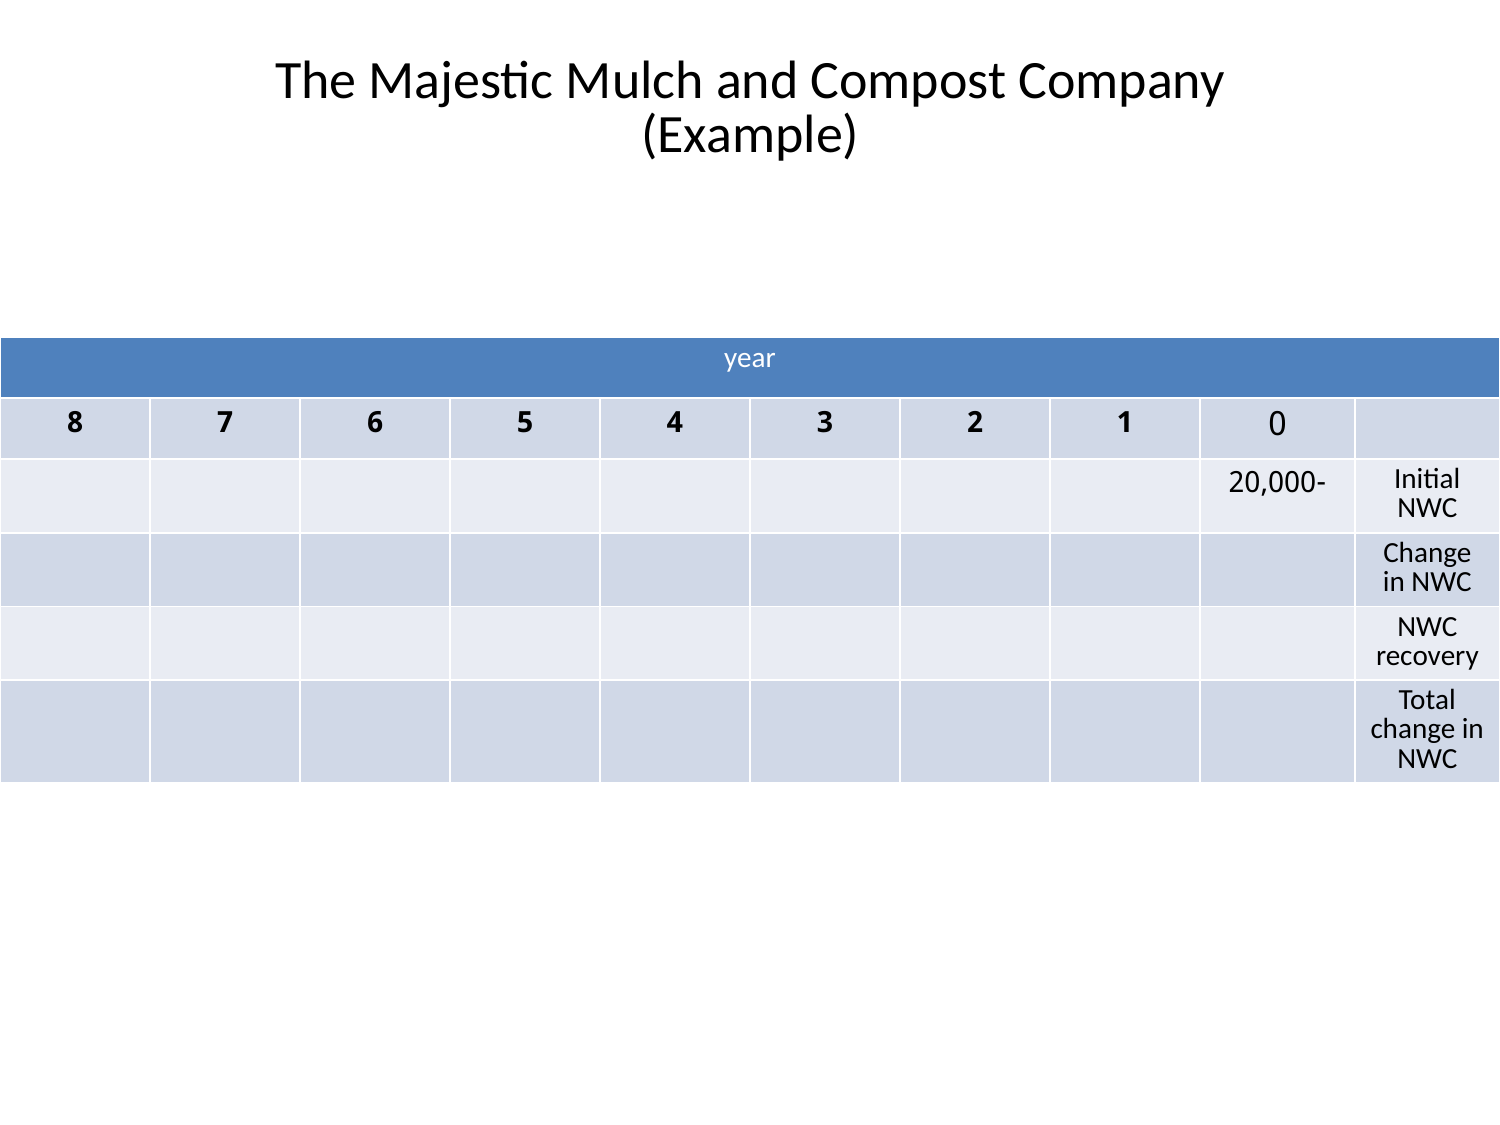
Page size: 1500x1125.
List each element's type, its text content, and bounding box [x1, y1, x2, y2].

table_cell [901, 460, 1049, 532]
table_cell 8 [1, 399, 149, 458]
table_cell Change in NWC [1356, 534, 1499, 606]
table_cell [1201, 607, 1354, 679]
table_cell [1051, 460, 1199, 532]
title The Majestic Mulch and Compost Company (Example) [50, 50, 1450, 175]
table_cell [901, 534, 1049, 606]
table_cell [1051, 607, 1199, 679]
table_cell [1, 534, 149, 606]
table_cell [151, 607, 299, 679]
table_cell -20,000 [1201, 460, 1354, 532]
table_cell [301, 607, 449, 679]
table_header year [1, 338, 1499, 397]
table_cell [451, 607, 599, 679]
table_cell [1051, 534, 1199, 606]
table_cell [601, 460, 749, 532]
table_cell [151, 460, 299, 532]
table_cell [601, 534, 749, 606]
table_cell Total change in NWC [1356, 681, 1499, 782]
table_cell [1201, 681, 1354, 782]
table_cell [1, 460, 149, 532]
table_cell [451, 460, 599, 532]
table_cell 1 [1051, 399, 1199, 458]
table_cell [301, 460, 449, 532]
table_cell [301, 681, 449, 782]
table_cell 0 [1201, 399, 1354, 458]
table_cell [1, 607, 149, 679]
table_cell [1201, 534, 1354, 606]
table_cell [151, 681, 299, 782]
table_cell [451, 681, 599, 782]
table_cell [901, 607, 1049, 679]
table_cell [151, 534, 299, 606]
table_cell 2 [901, 399, 1049, 458]
table_cell [301, 534, 449, 606]
table_cell [751, 607, 899, 679]
table_cell [901, 681, 1049, 782]
table_cell NWC recovery [1356, 607, 1499, 679]
table_cell [601, 607, 749, 679]
table_cell [751, 534, 899, 606]
table_cell 4 [601, 399, 749, 458]
table_cell [1051, 681, 1199, 782]
table_cell [451, 534, 599, 606]
table_cell [1356, 399, 1499, 458]
table_cell 7 [151, 399, 299, 458]
table_cell 6 [301, 399, 449, 458]
table_cell [601, 681, 749, 782]
table_cell [1, 681, 149, 782]
table_cell [751, 460, 899, 532]
table_cell 5 [451, 399, 599, 458]
table_cell 3 [751, 399, 899, 458]
table_cell [751, 681, 899, 782]
table_cell Initial NWC [1356, 460, 1499, 532]
